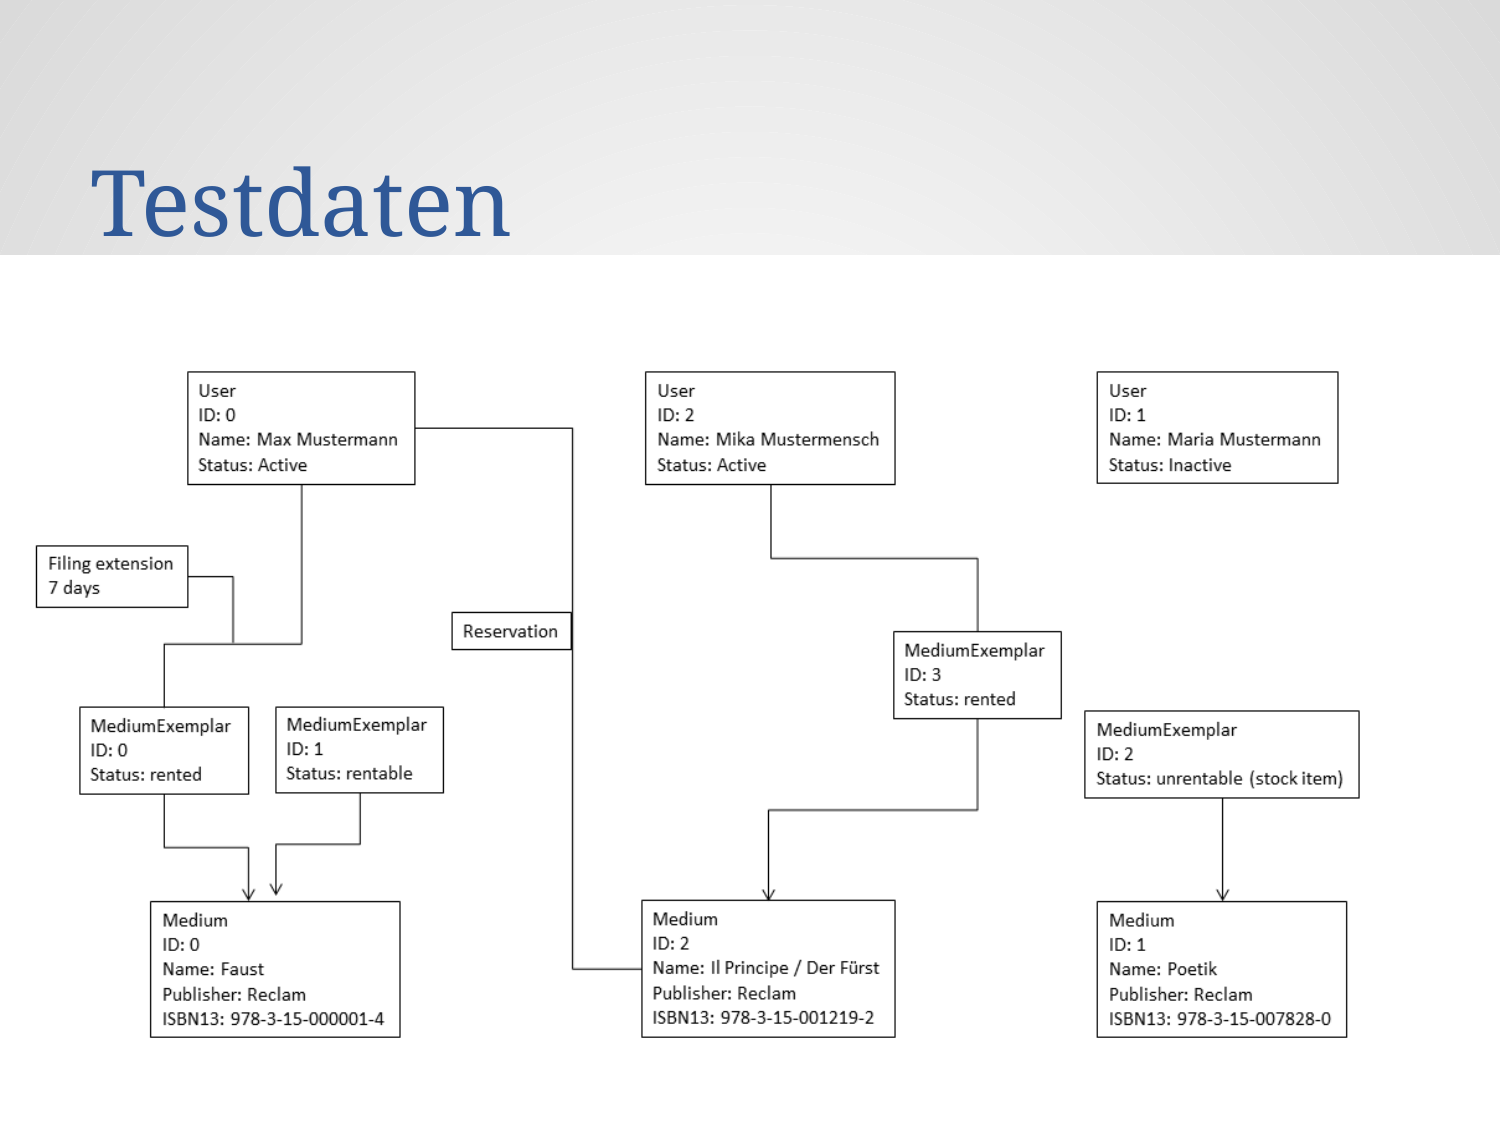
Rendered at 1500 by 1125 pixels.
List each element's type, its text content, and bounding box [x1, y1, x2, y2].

picture [0, 255, 1500, 1125]
title Testdaten [75, 0, 1425, 253]
